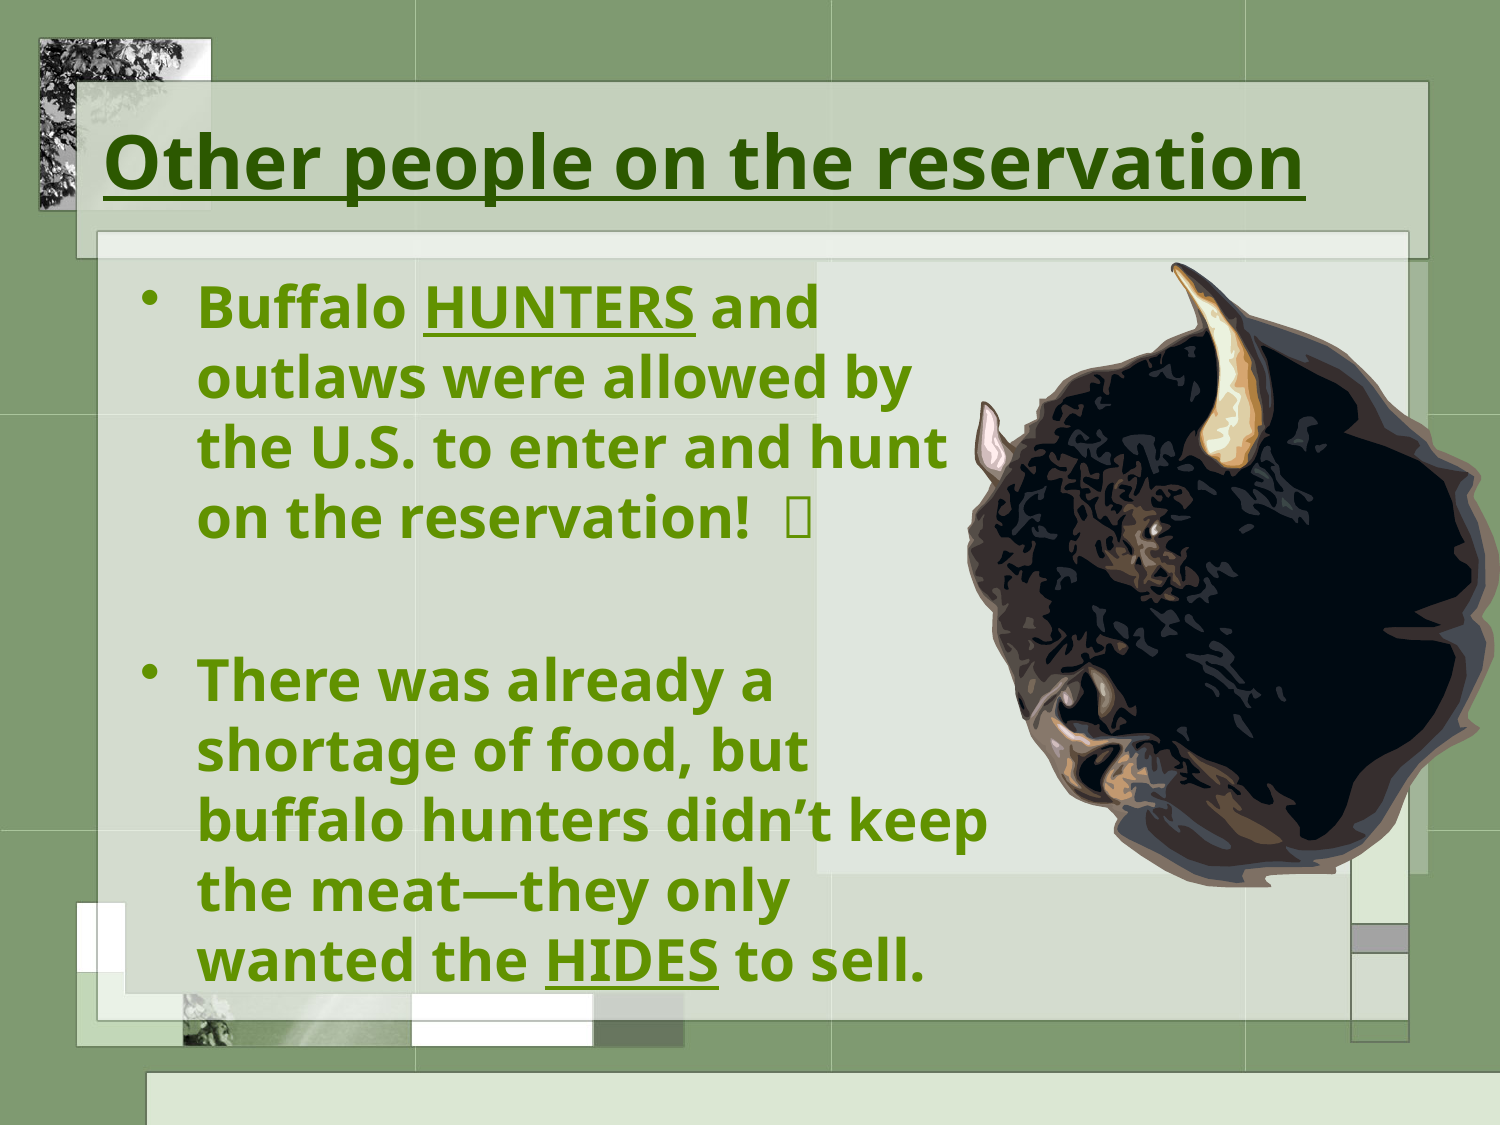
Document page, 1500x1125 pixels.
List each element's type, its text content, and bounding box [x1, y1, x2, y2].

title Other people on the reservation [87, 87, 1425, 233]
list Buffalo HUNTERS and outlaws were allowed by the U.S. to enter and hunt on the reservation!  There was already a shortage of food, but buffalo hunters didn’t keep the meat—they only wanted the HIDES to sell. [125, 262, 1025, 1050]
picture [0, 0, 1500, 1125]
